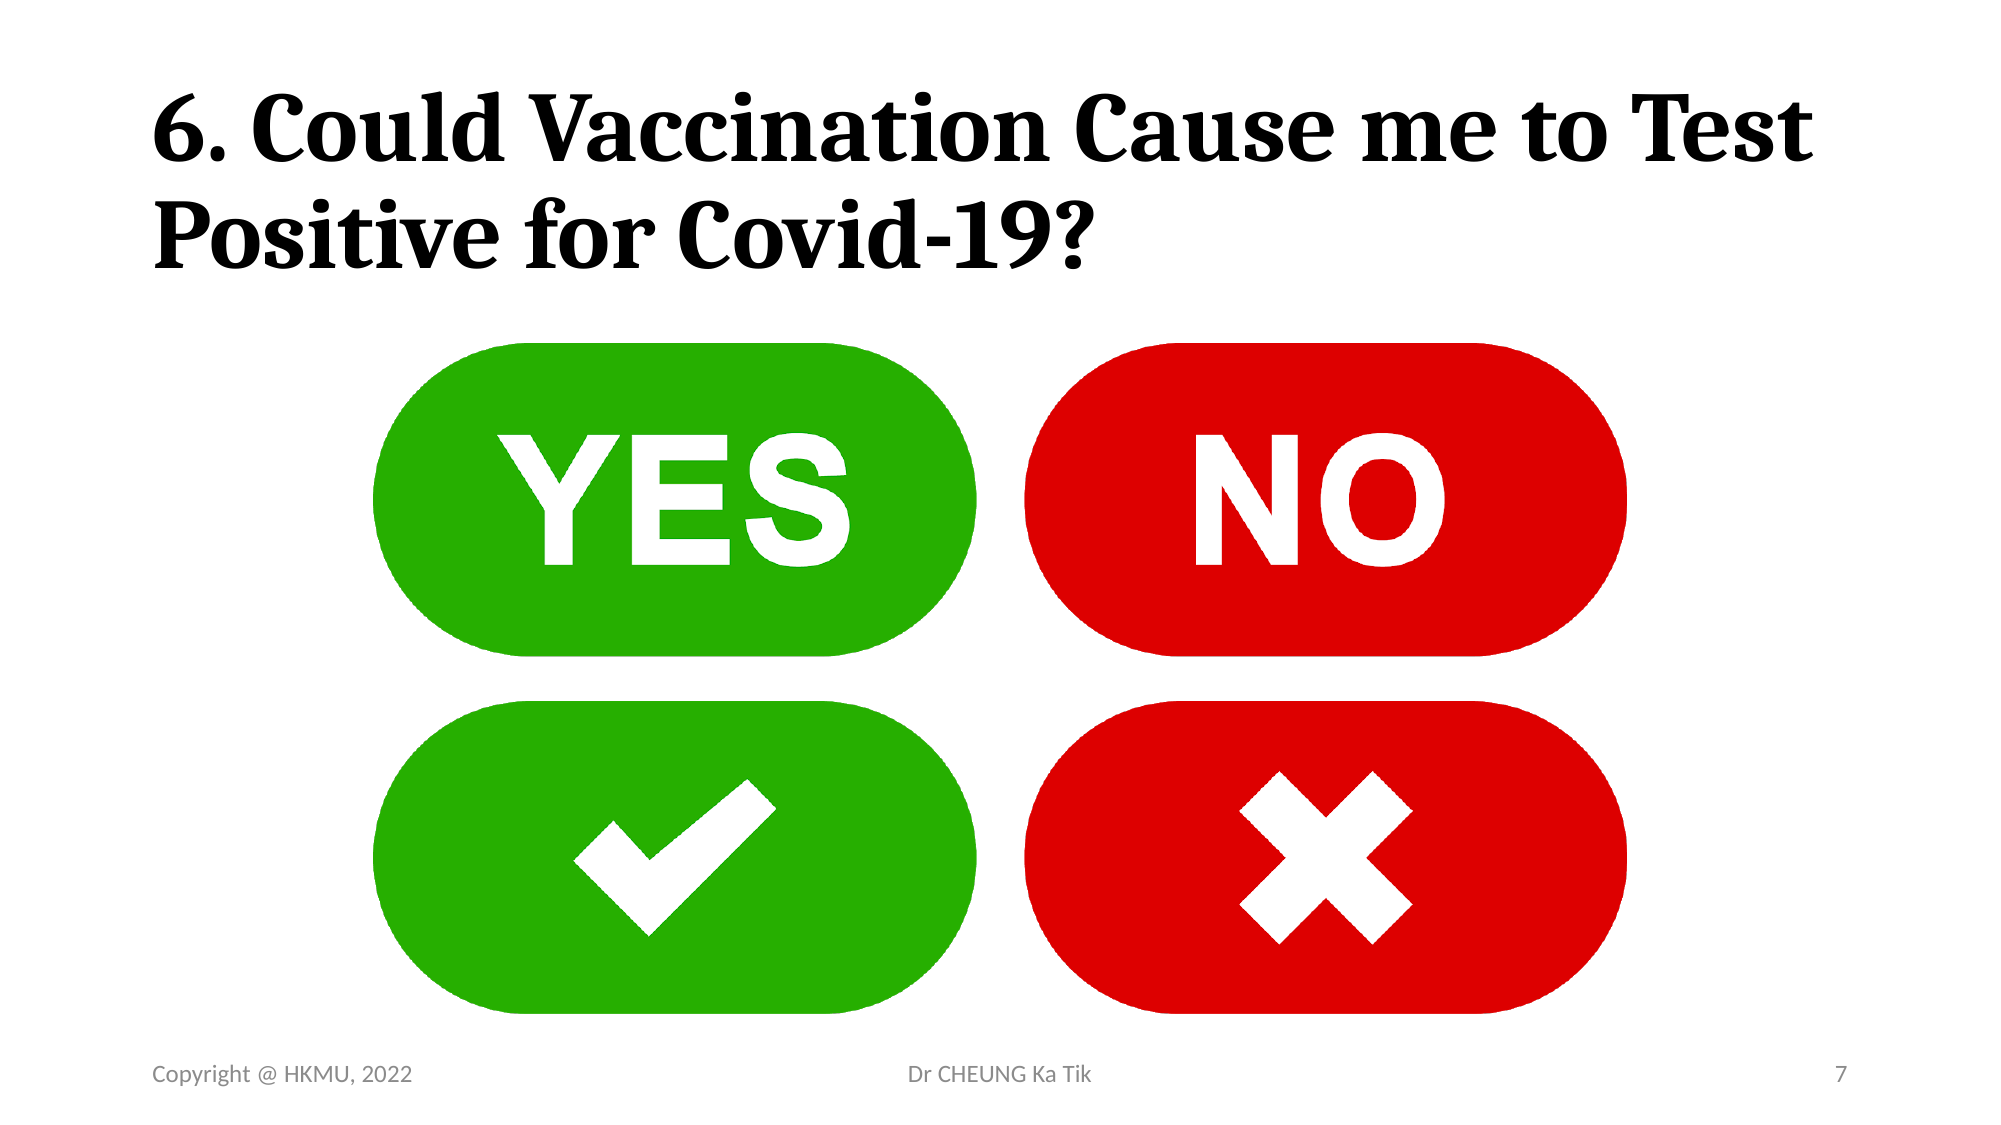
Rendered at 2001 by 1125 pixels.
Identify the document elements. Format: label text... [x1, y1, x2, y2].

slide_number Copyright @ HKMU, 2022 [137, 1042, 588, 1103]
slide_number 7 [1412, 1042, 1863, 1103]
title 6. Could Vaccination Cause me to Test Positive for Covid-19? [137, 74, 1863, 292]
footer Dr CHEUNG Ka Tik [662, 1042, 1338, 1103]
picture [373, 343, 1627, 1014]
